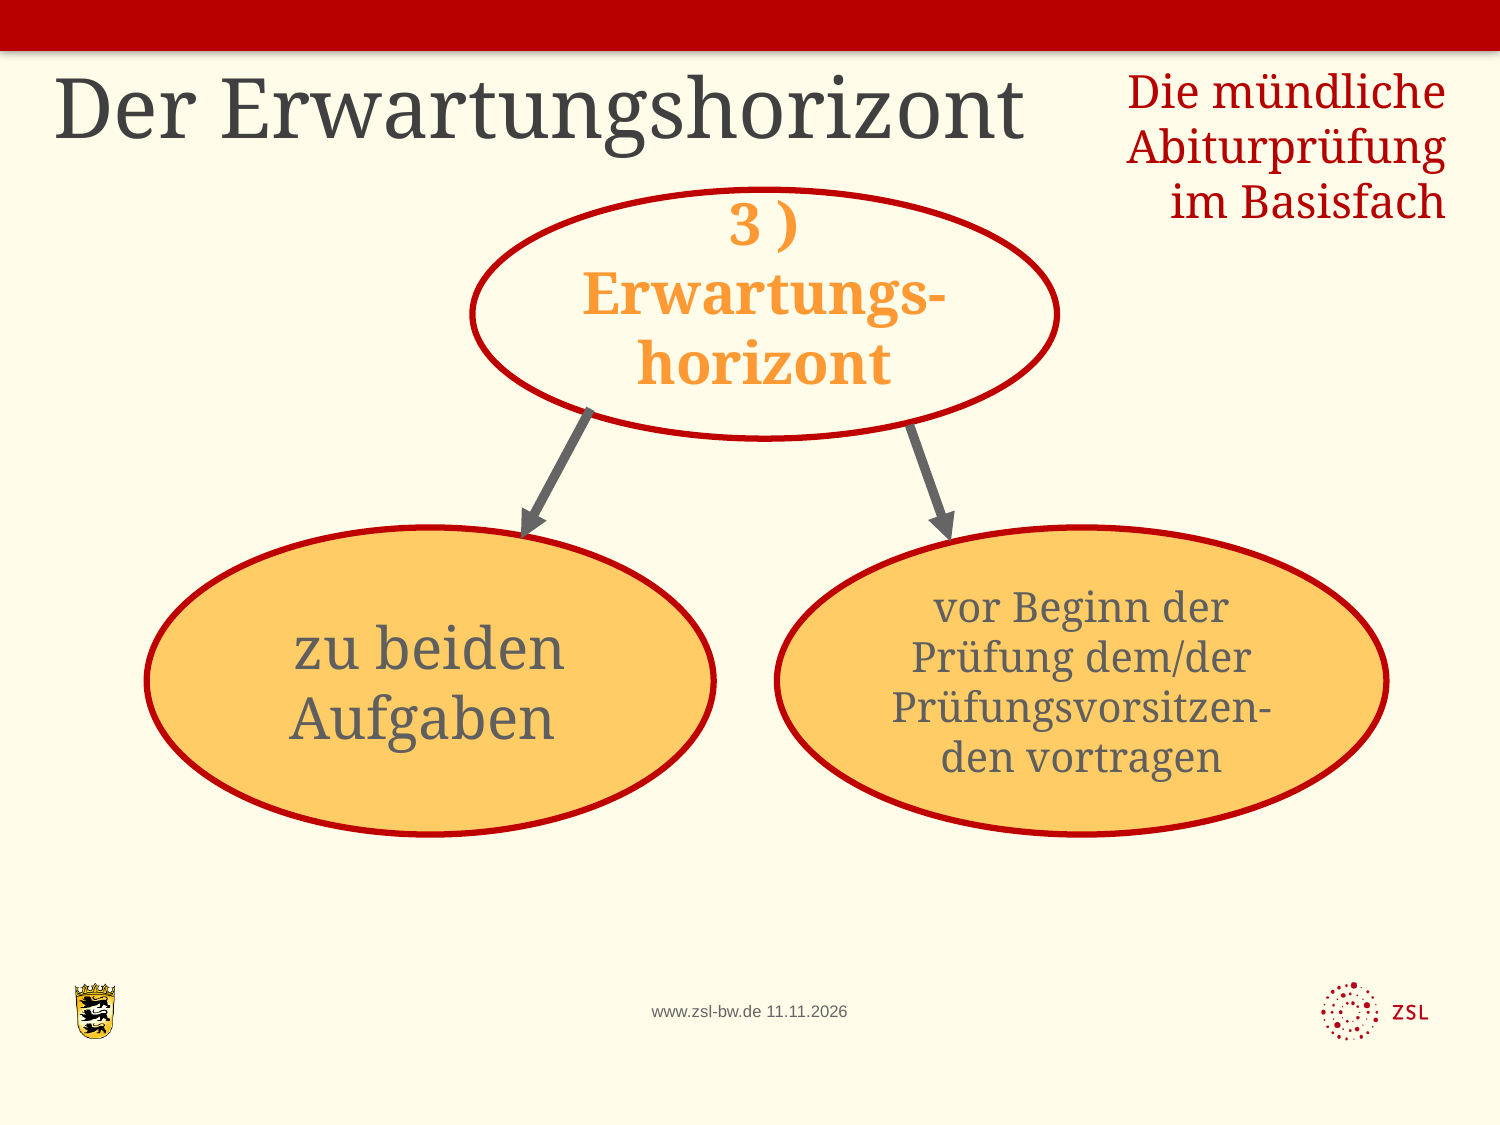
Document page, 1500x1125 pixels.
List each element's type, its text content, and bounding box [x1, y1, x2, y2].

text_box zu beiden Aufgaben [145, 525, 716, 837]
text_box Die mündliche Abiturprüfung im Basisfach [1057, 55, 1462, 235]
picture [73, 981, 117, 1041]
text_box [909, 424, 951, 542]
title Der Erwartungshorizont [38, 49, 1389, 161]
text_box vor Beginn der Prüfung dem/der Prüfungsvorsitzen-den vortragen [775, 525, 1389, 837]
text_box 3 ) Erwartungs-horizont [470, 188, 1059, 441]
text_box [520, 408, 591, 540]
picture [1320, 981, 1429, 1041]
